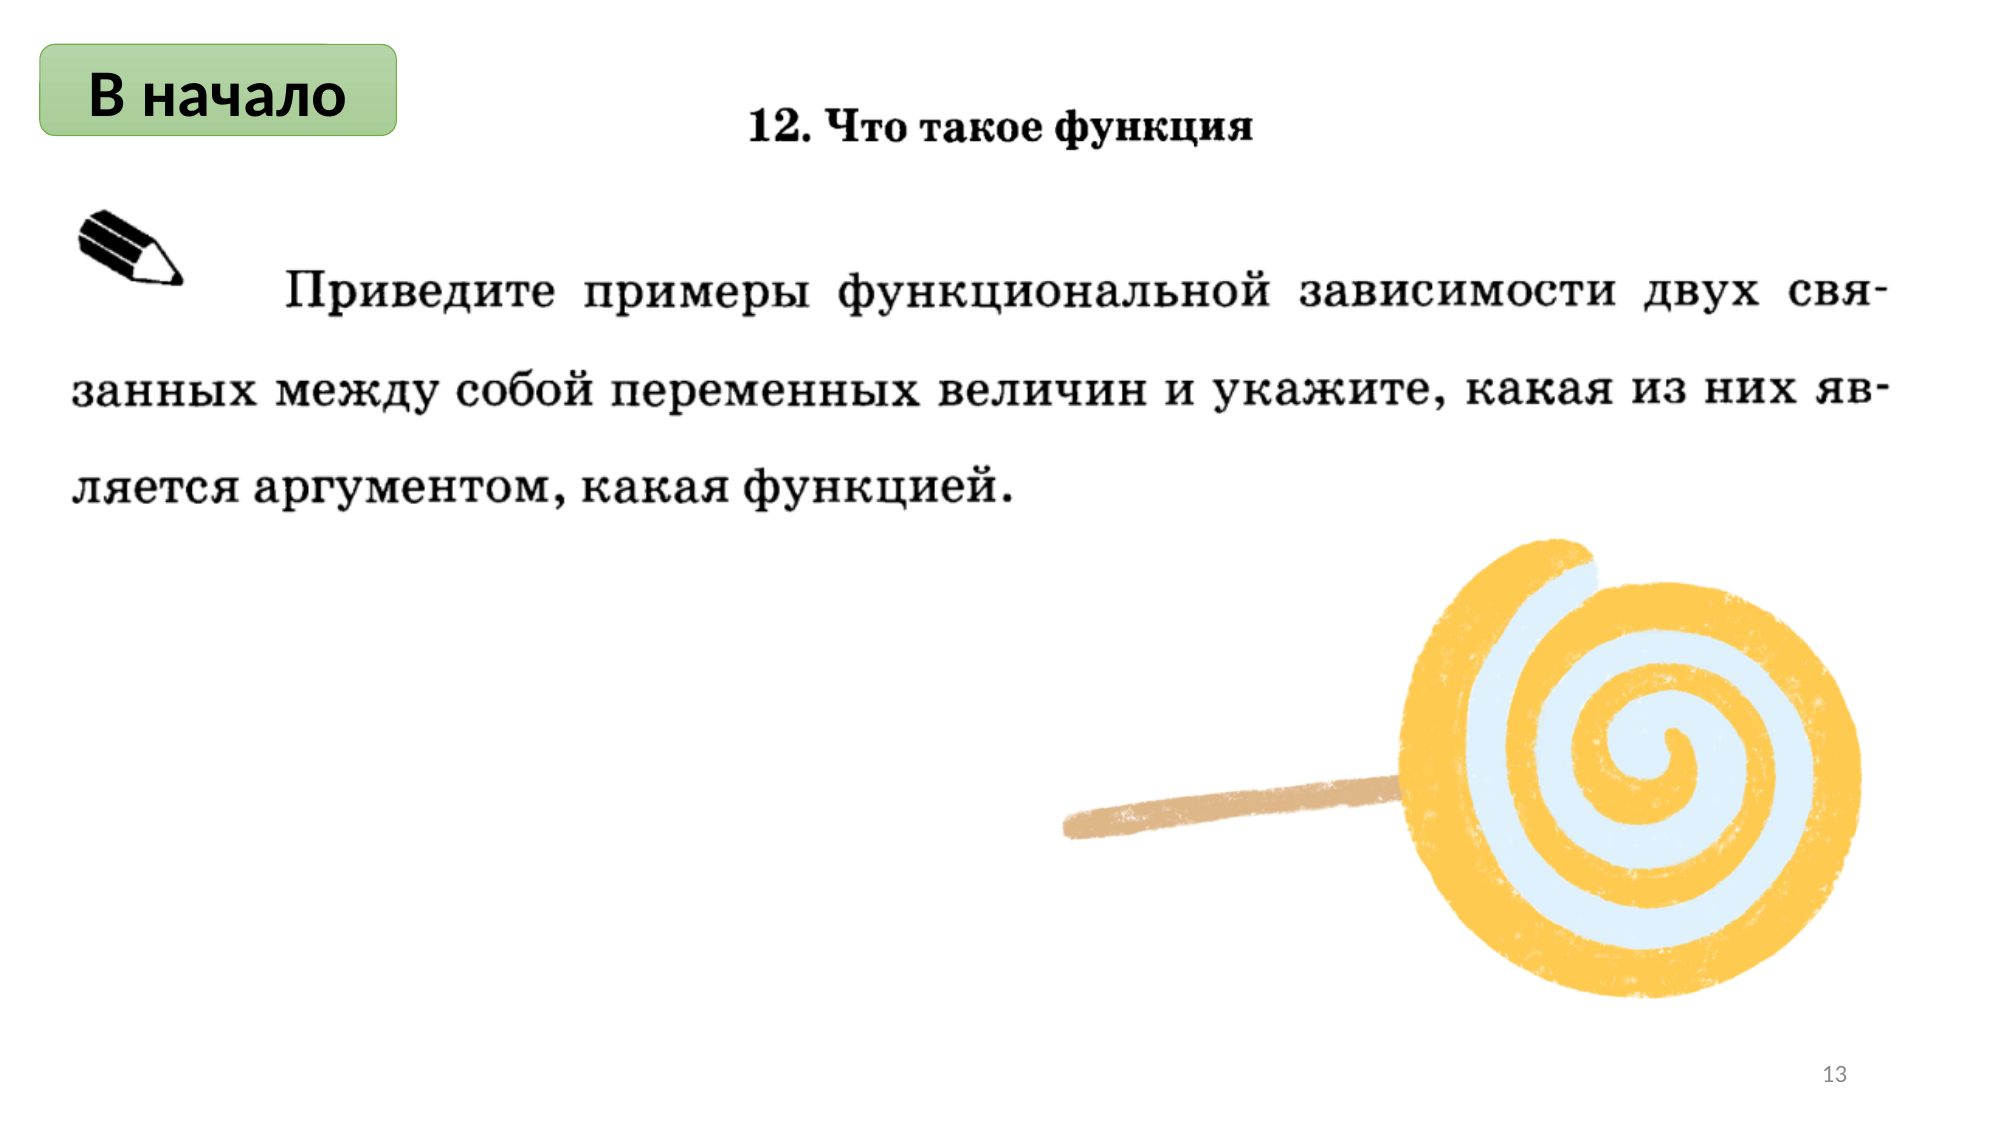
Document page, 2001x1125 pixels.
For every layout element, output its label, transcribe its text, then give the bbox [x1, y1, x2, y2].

slide_number 13 [1693, 1042, 1863, 1103]
picture [39, 196, 1927, 1125]
text_box В начало [39, 43, 397, 137]
picture [717, 68, 1283, 173]
